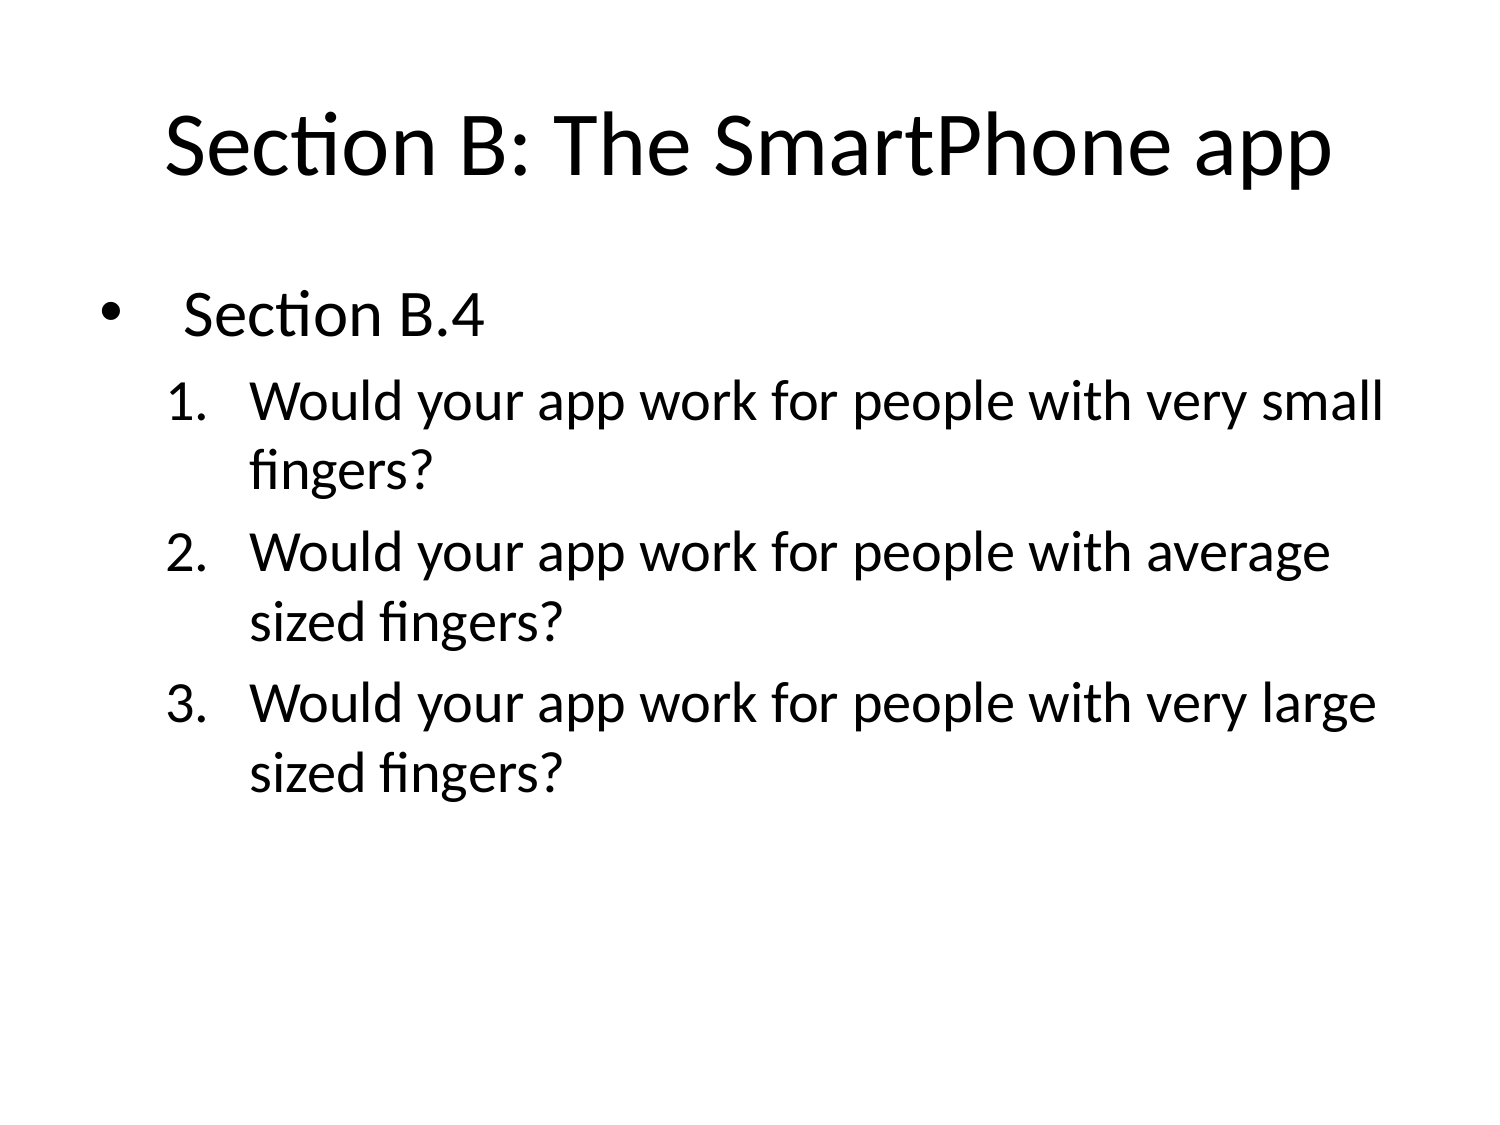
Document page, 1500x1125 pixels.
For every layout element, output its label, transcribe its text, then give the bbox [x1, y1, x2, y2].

list Section B.4 Would your app work for people with very small fingers? Would your app work for people with average sized fingers? Would your app work for people with very large sized fingers? [75, 262, 1425, 1005]
title Section B: The SmartPhone app [75, 45, 1425, 233]
